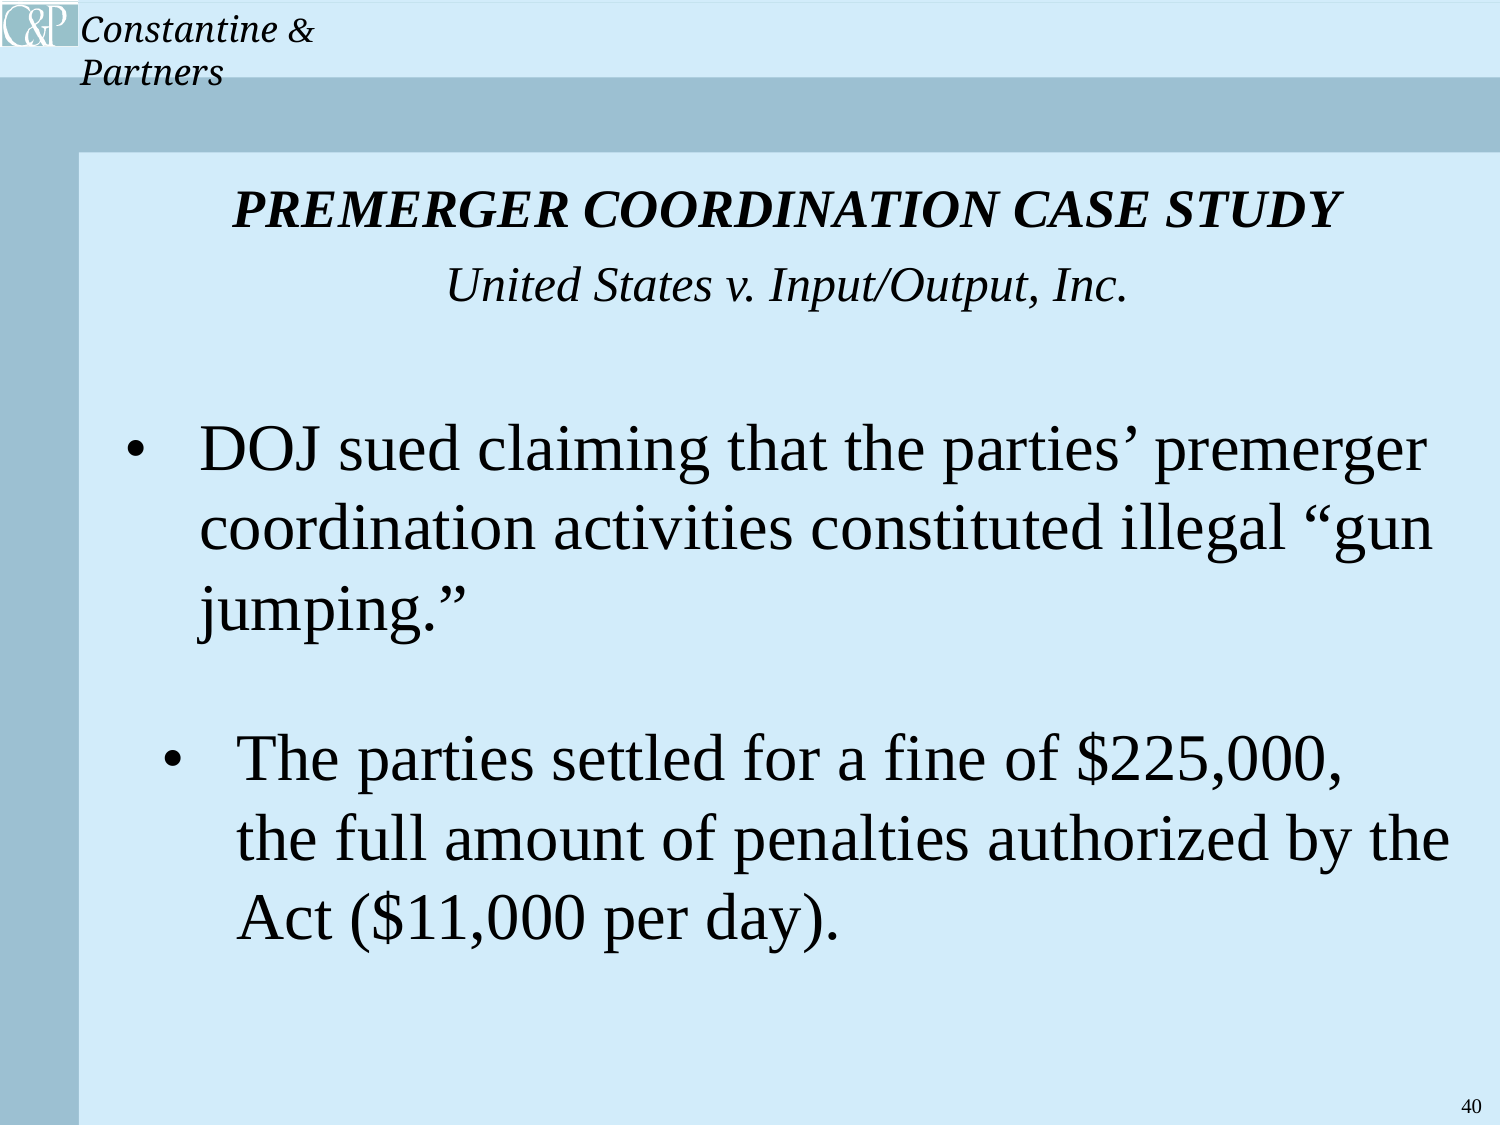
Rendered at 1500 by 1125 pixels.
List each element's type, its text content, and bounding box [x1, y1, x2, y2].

text_box PREMERGER COORDINATION CASE STUDY United States v. Input/Output, Inc. [74, 111, 1500, 315]
text_box • DOJ sued claiming that the parties’ premerger coordination activities constituted illegal “gun jumping.” • The parties settled for a fine of $225,000, the full amount of penalties authorized by the Act ($11,000 per day). [70, 396, 1498, 1006]
